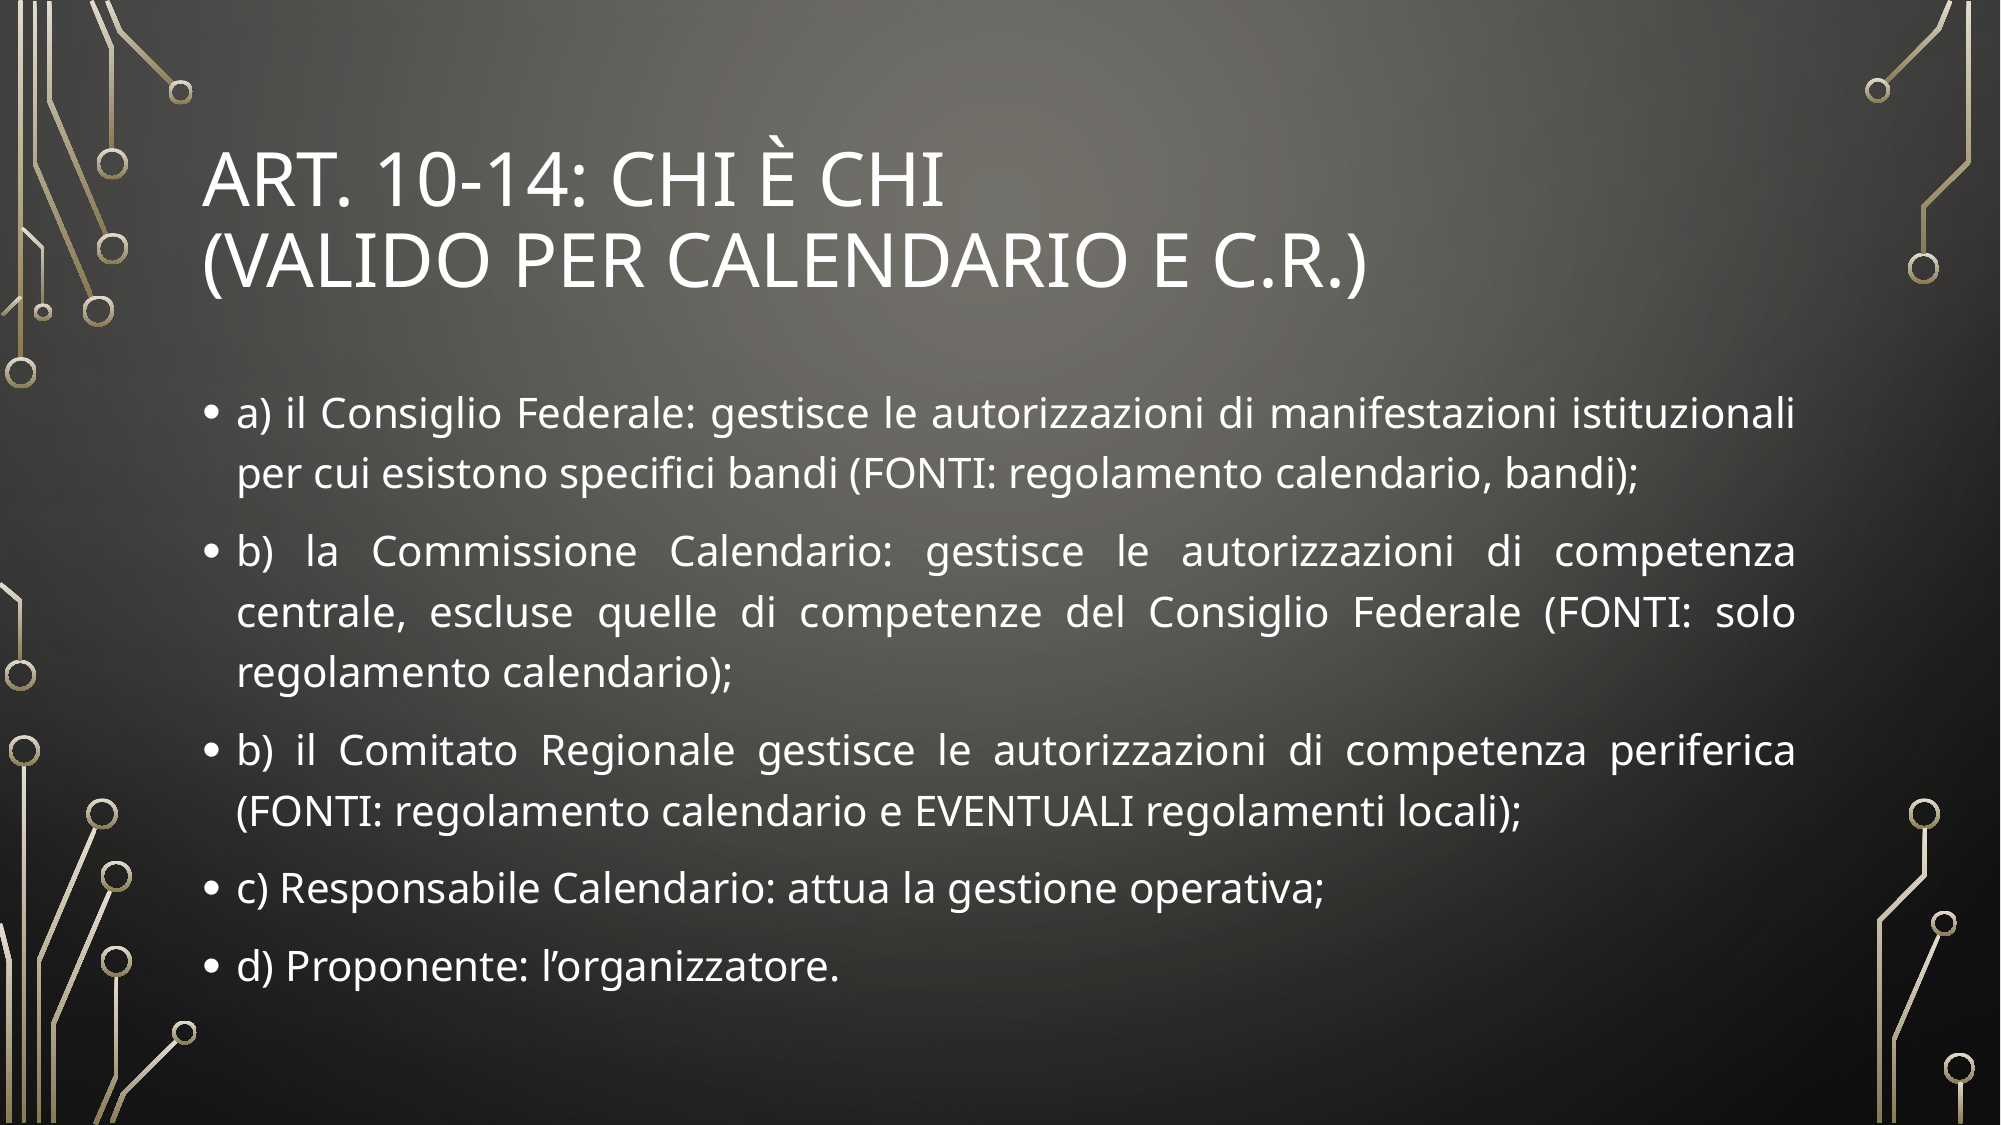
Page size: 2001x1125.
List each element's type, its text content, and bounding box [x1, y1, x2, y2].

list a) il Consiglio Federale: gestisce le autorizzazioni di manifestazioni istituzionali per cui esistono specifici bandi (FONTI: regolamento calendario, bandi); b) la Commissione Calendario: gestisce le autorizzazioni di competenza centrale, escluse quelle di competenze del Consiglio Federale (FONTI: solo regolamento calendario); b) il Comitato Regionale gestisce le autorizzazioni di competenza periferica (FONTI: regolamento calendario e EVENTUALI regolamenti locali); c) Responsabile Calendario: attua la gestione operativa; d) Proponente: l’organizzatore. [187, 369, 1813, 1007]
title ART. 10-14: CHI è CHI (Valido per CALENDARIO E C.R.) [187, 101, 1813, 344]
